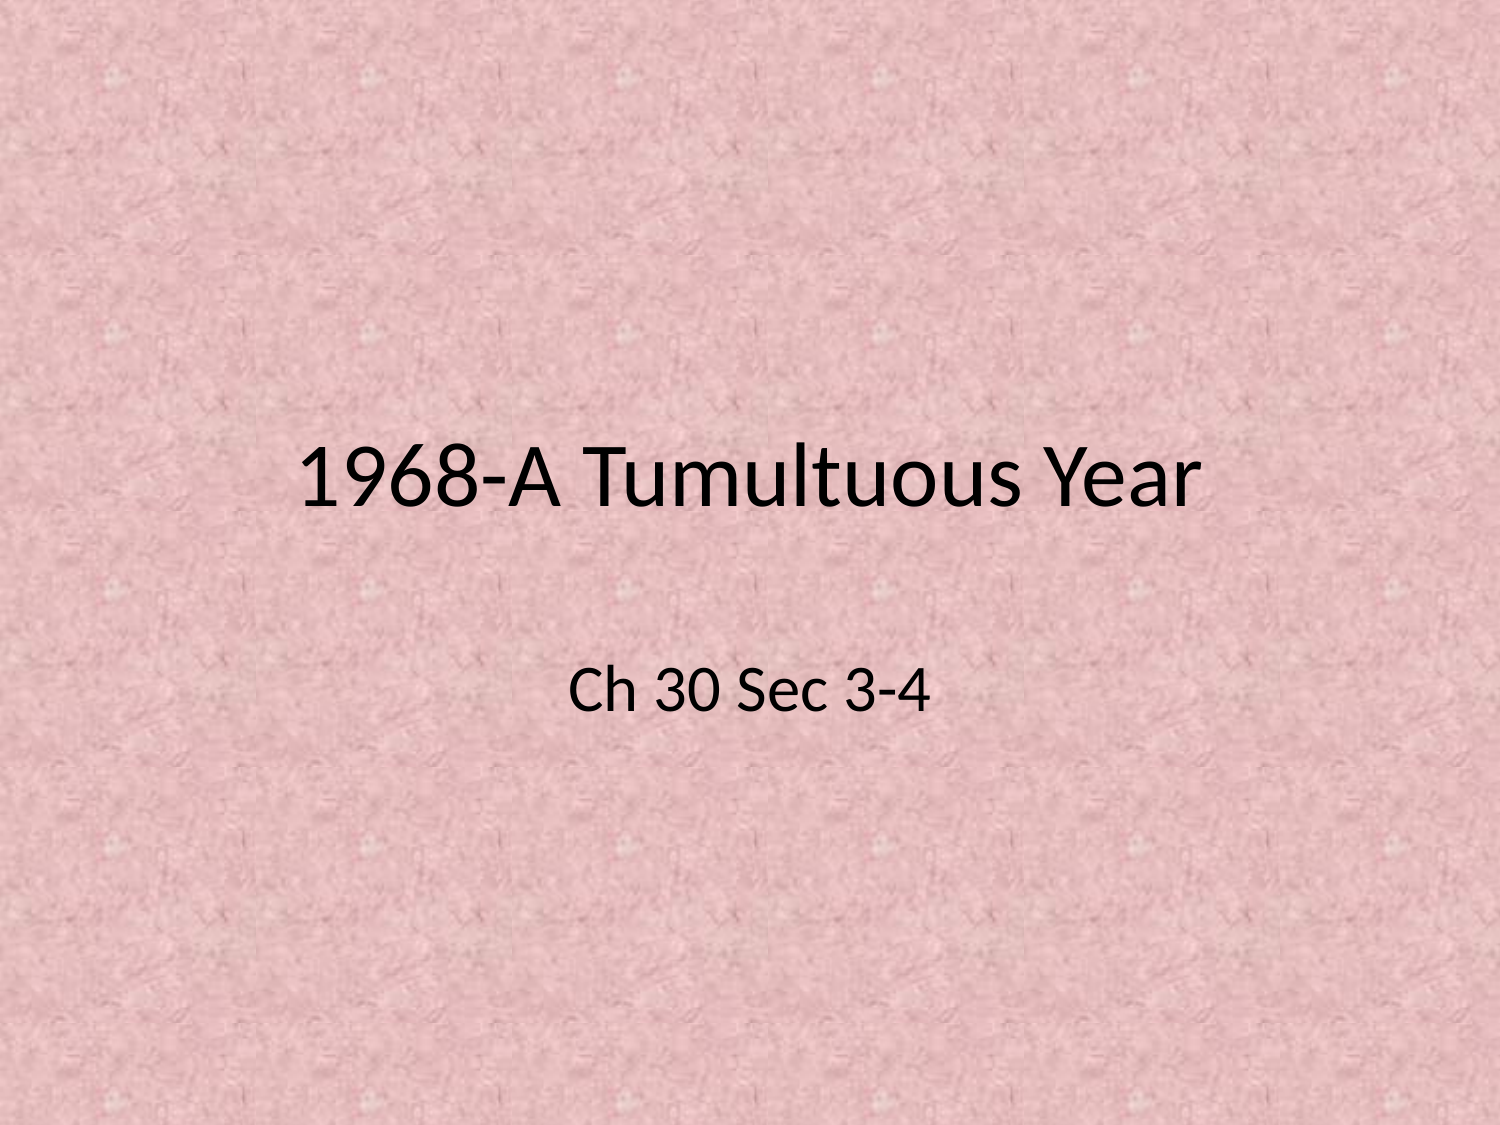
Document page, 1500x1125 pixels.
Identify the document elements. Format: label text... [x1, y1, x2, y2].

picture [0, 0, 1500, 1125]
title 1968-A Tumultuous Year [112, 349, 1388, 591]
subtitle Ch 30 Sec 3-4 [225, 637, 1275, 925]
